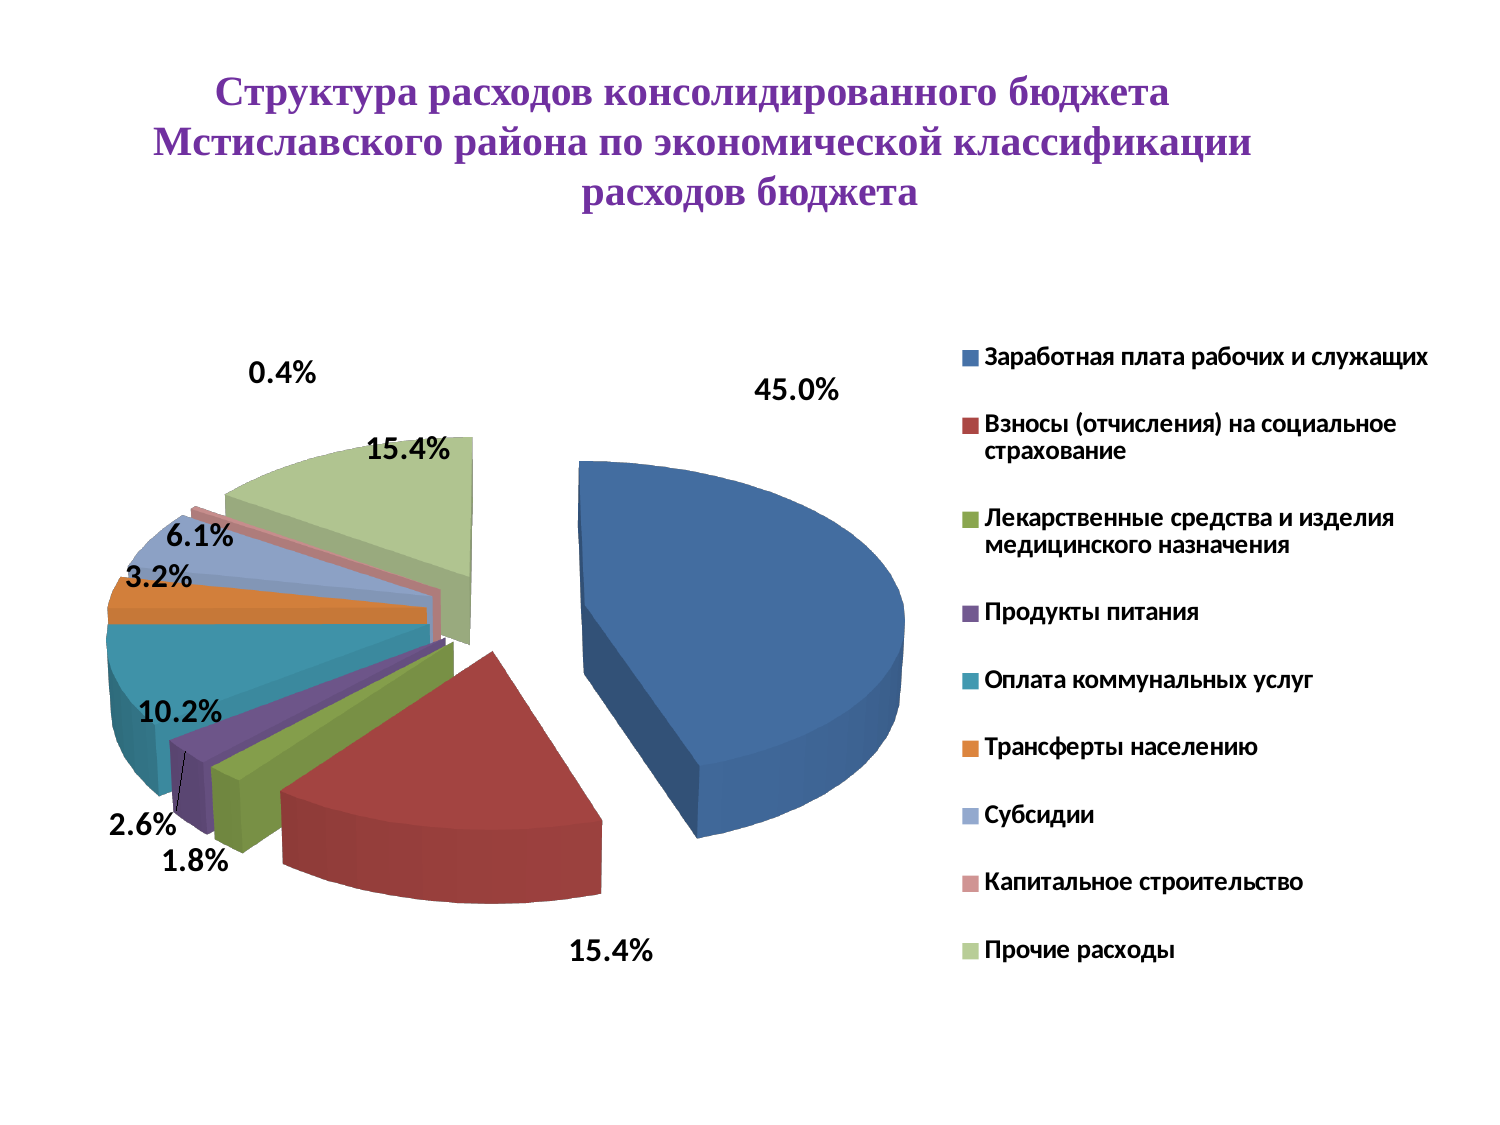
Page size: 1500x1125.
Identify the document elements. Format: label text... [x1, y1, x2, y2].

title Структура расходов консолидированного бюджета Мстиславского района по экономической классификации расходов бюджета [75, 45, 1425, 233]
chart [52, 255, 1448, 1059]
